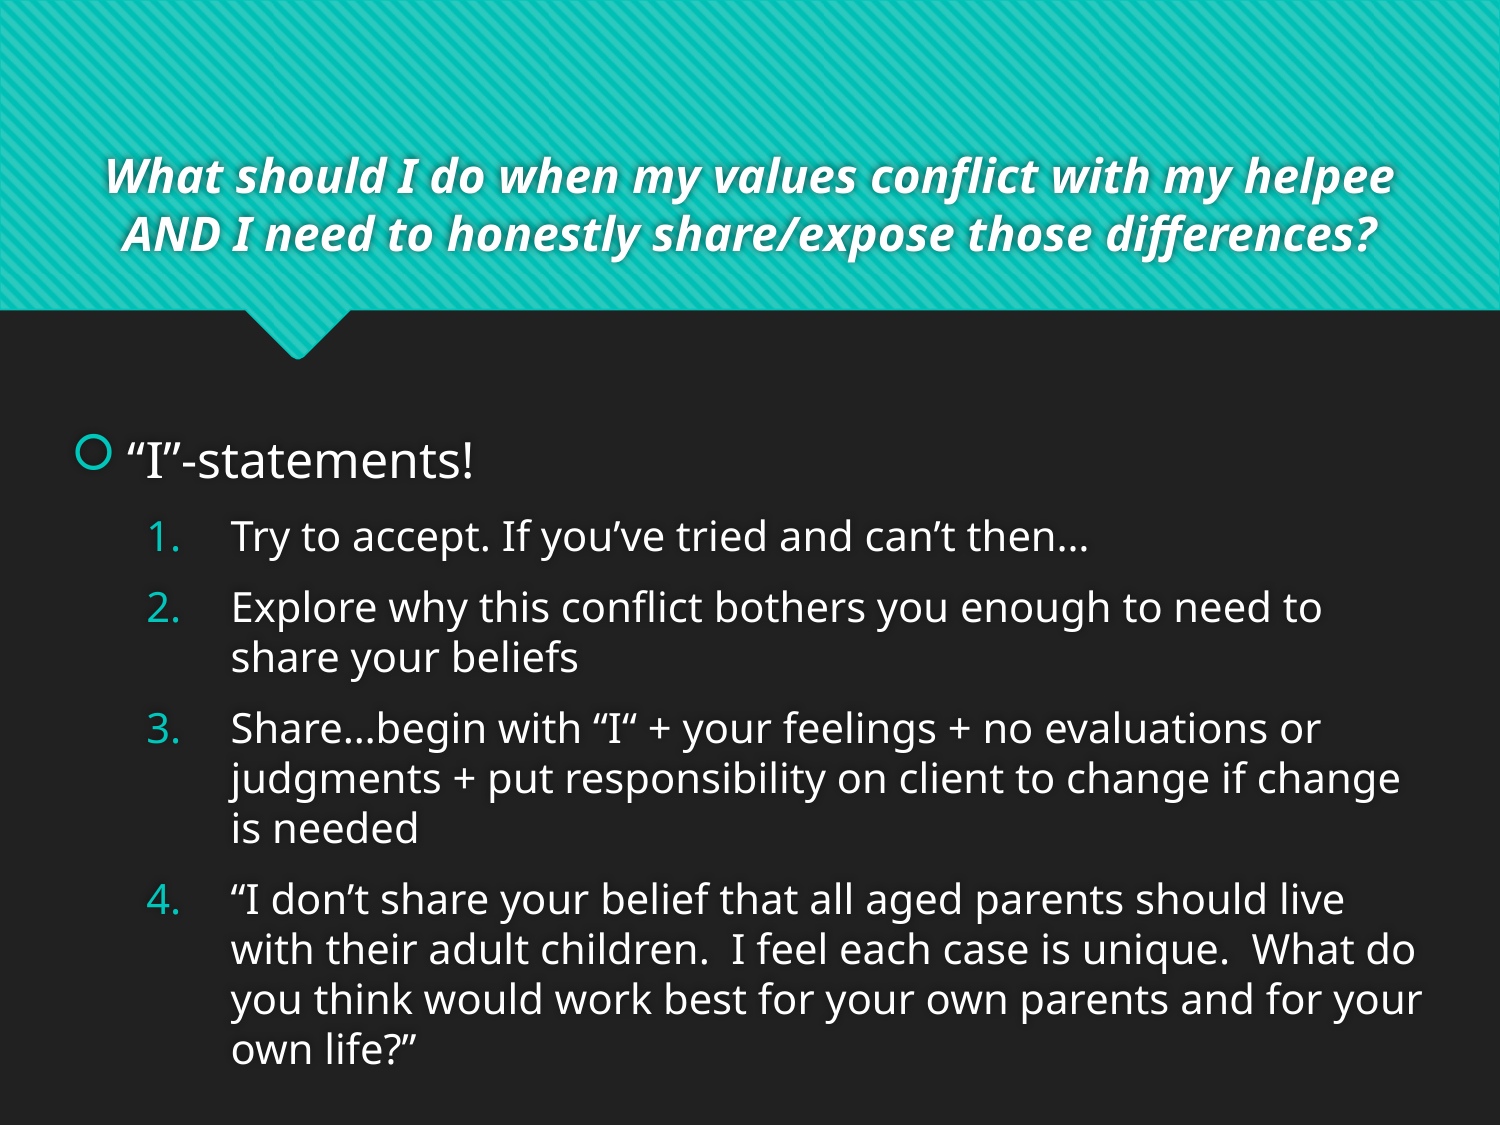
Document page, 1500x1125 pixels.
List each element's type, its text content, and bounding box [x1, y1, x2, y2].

list “I”-statements! Try to accept. If you’ve tried and can’t then… Explore why this conflict bothers you enough to need to share your beliefs Share…begin with “I“ + your feelings + no evaluations or judgments + put responsibility on client to change if change is needed “I don’t share your belief that all aged parents should live with their adult children. I feel each case is unique. What do you think would work best for your own parents and for your own life?” [56, 421, 1444, 1122]
title What should I do when my values conflict with my helpee AND I need to honestly share/expose those differences? [75, 99, 1425, 313]
